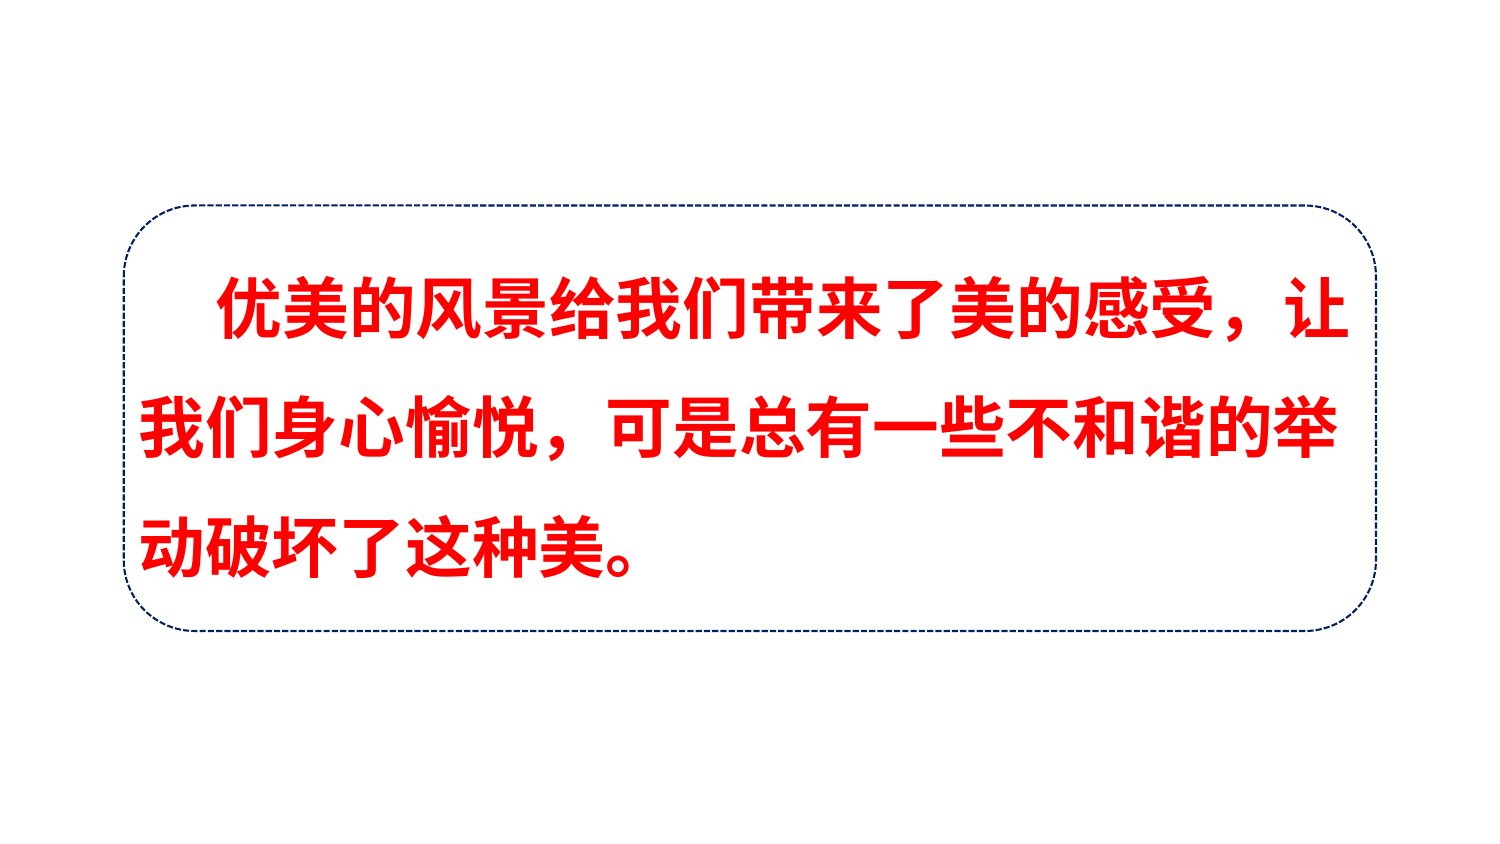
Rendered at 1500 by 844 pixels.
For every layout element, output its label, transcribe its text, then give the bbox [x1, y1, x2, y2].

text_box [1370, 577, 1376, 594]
text_box 优美的风景给我们带来了美的感受，让我们身心愉悦，可是总有一些不和谐的举动破坏了这种美。 [123, 219, 150, 263]
text_box 优美的风景给我们带来了美的感受，让我们身心愉悦，可是总有一些不和谐的举动破坏了这种美。 [1350, 219, 1376, 259]
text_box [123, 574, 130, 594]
text_box [122, 204, 1378, 633]
